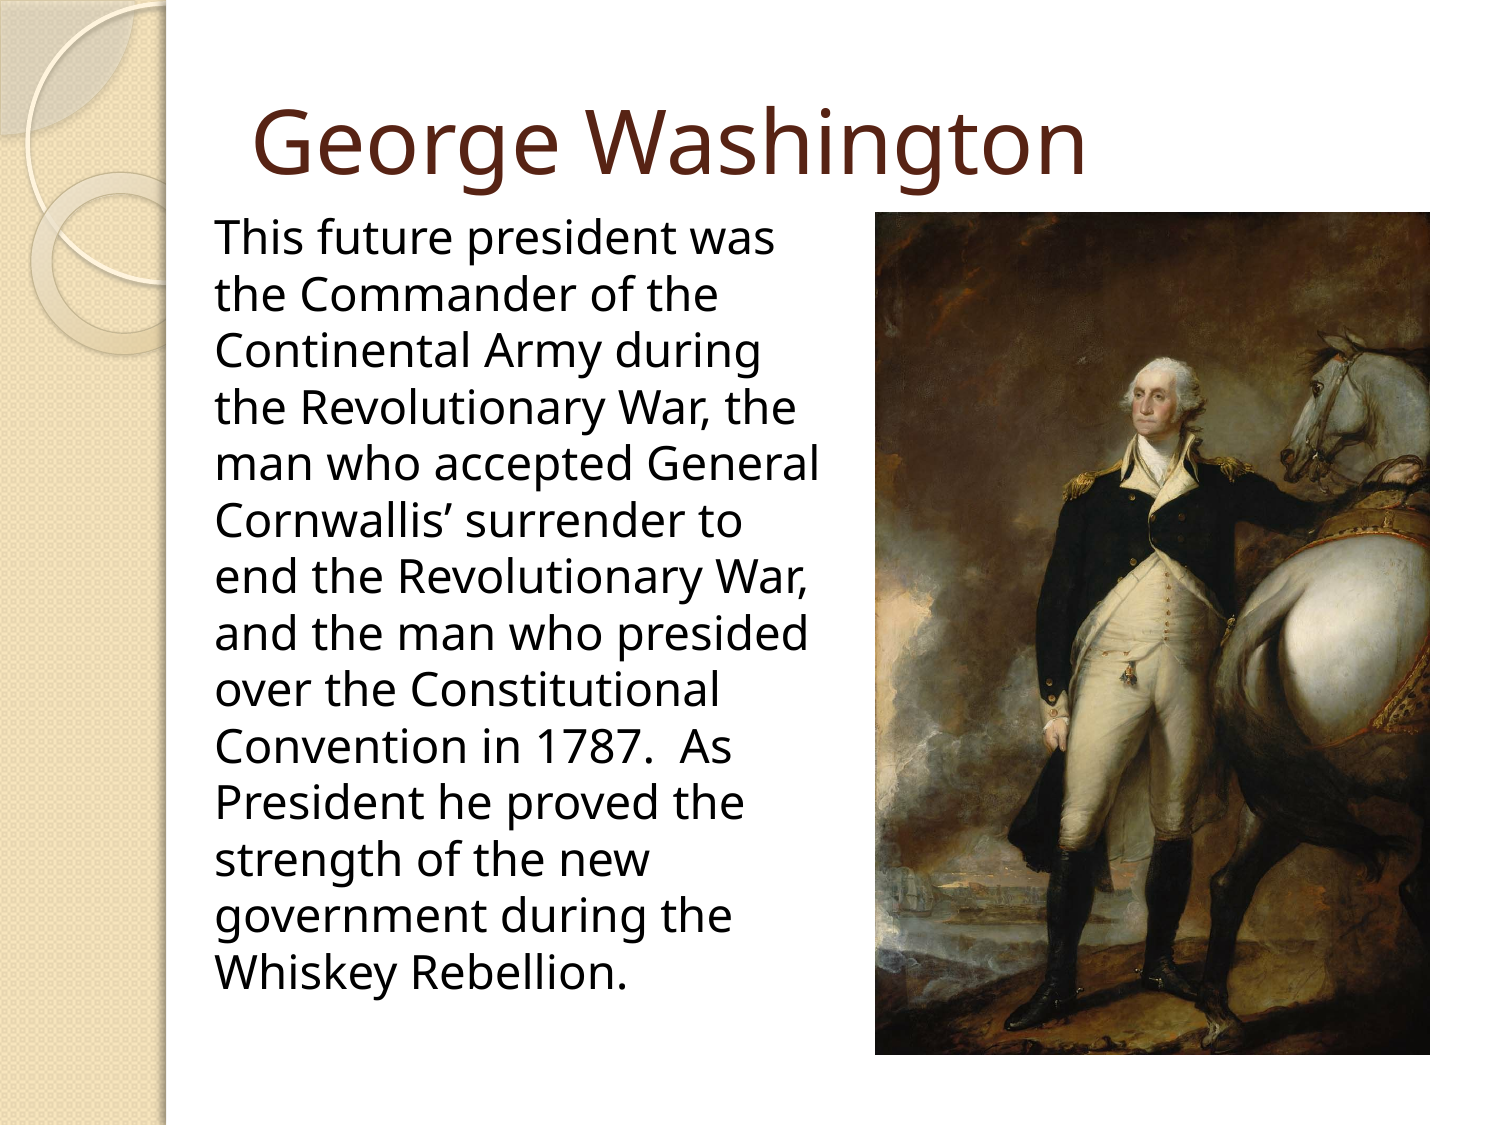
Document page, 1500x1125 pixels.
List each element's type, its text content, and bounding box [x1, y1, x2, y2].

list This future president was the Commander of the Continental Army during the Revolutionary War, the man who accepted General Cornwallis’ surrender to end the Revolutionary War, and the man who presided over the Constitutional Convention in 1787. As President he proved the strength of the new government during the Whiskey Rebellion. [187, 200, 848, 1050]
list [874, 212, 1430, 1055]
title George Washington [235, 45, 1466, 233]
